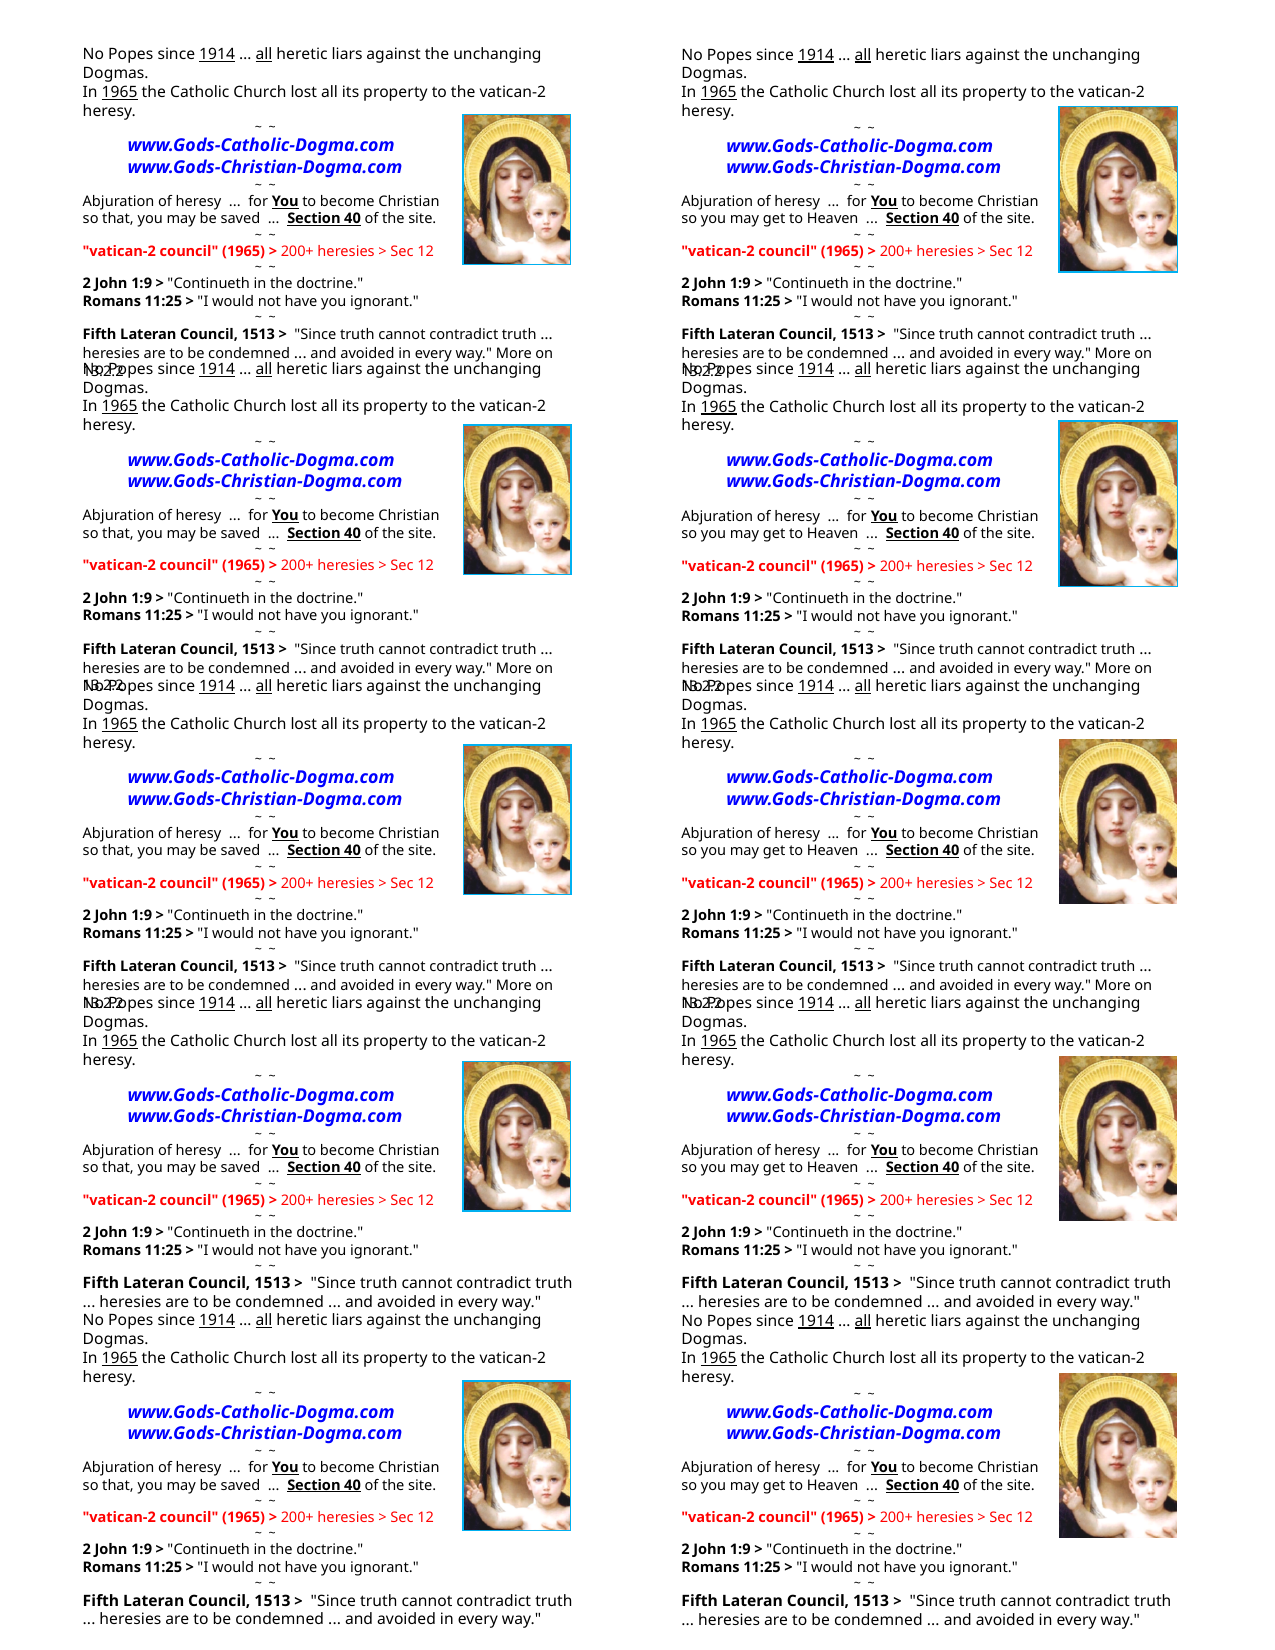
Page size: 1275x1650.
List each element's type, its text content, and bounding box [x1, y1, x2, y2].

text_box No Popes since 1914 … all heretic liars against the unchanging Dogmas. In 1965 the Catholic Church lost all its property to the vatican-2 heresy. ~ ~ www.Gods-Catholic-Dogma.com www.Gods-Christian-Dogma.com ~ ~ Abjuration of heresy ... for You to become Christian so that, you may be saved ... Section 40 of the site. ~ ~ "vatican-2 council" (1965) > 200+ heresies > Sec 12 ~ ~ 2 John 1:9 > "Continueth in the doctrine." Romans 11:25 > "I would not have you ignorant." ~ ~ Fifth Lateran Council, 1513 > "Since truth cannot contradict truth … heresies are to be condemned ... and avoided in every way." More on 13.2.2 [67, 351, 598, 668]
picture [465, 1383, 569, 1529]
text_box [666, 668, 1197, 965]
text_box No Popes since 1914 … all heretic liars against the unchanging Dogmas. In 1965 the Catholic Church lost all its property to the vatican-2 heresy. ~ ~ www.Gods-Catholic-Dogma.com www.Gods-Christian-Dogma.com ~ ~ Abjuration of heresy ... for You to become Christian so that, you may be saved ... Section 40 of the site. ~ ~ "vatican-2 council" (1965) > 200+ heresies > Sec 12 ~ ~ 2 John 1:9 > "Continueth in the doctrine." Romans 11:25 > "I would not have you ignorant." ~ ~ Fifth Lateran Council, 1513 > "Since truth cannot contradict truth … heresies are to be condemned ... and avoided in every way." More on 13.2.2 [67, 36, 598, 351]
text_box No Popes since 1914 … all heretic liars against the unchanging Dogmas. In 1965 the Catholic Church lost all its property to the vatican-2 heresy. ~ ~ www.Gods-Catholic-Dogma.com www.Gods-Christian-Dogma.com ~ ~ Abjuration of heresy ... for You to become Christian so you may get to Heaven ... Section 40 of the site. ~ ~ "vatican-2 council" (1965) > 200+ heresies > Sec 12 ~ ~ 2 John 1:9 > "Continueth in the doctrine." Romans 11:25 > "I would not have you ignorant." ~ ~ Fifth Lateran Council, 1513 > "Since truth cannot contradict truth … heresies are to be condemned ... and avoided in every way." More on 13.2.2 [666, 351, 1197, 668]
picture [465, 116, 569, 263]
picture [1061, 108, 1176, 270]
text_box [666, 985, 1197, 1292]
text_box No Popes since 1914 … all heretic liars against the unchanging Dogmas. In 1965 the Catholic Church lost all its property to the vatican-2 heresy. ~ ~ www.Gods-Catholic-Dogma.com www.Gods-Christian-Dogma.com ~ ~ Abjuration of heresy ... for You to become Christian so you may get to Heaven ... Section 40 of the site. ~ ~ "vatican-2 council" (1965) > 200+ heresies > Sec 12 ~ ~ 2 John 1:9 > "Continueth in the doctrine." Romans 11:25 > "I would not have you ignorant." ~ ~ Fifth Lateran Council, 1513 > "Since truth cannot contradict truth … heresies are to be condemned ... and avoided in every way." More on 13.2.2 [666, 36, 1197, 351]
picture [465, 427, 569, 573]
picture [1061, 423, 1176, 585]
picture [465, 1063, 569, 1209]
text_box No Popes since 1914 … all heretic liars against the unchanging Dogmas. In 1965 the Catholic Church lost all its property to the vatican-2 heresy. ~ ~ www.Gods-Catholic-Dogma.com www.Gods-Christian-Dogma.com ~ ~ Abjuration of heresy ... for You to become Christian so that, you may be saved ... Section 40 of the site. ~ ~ "vatican-2 council" (1965) > 200+ heresies > Sec 12 ~ ~ 2 John 1:9 > "Continueth in the doctrine." Romans 11:25 > "I would not have you ignorant." ~ ~ Fifth Lateran Council, 1513 > "Since truth cannot contradict truth ... heresies are to be condemned ... and avoided in every way." [67, 985, 598, 1302]
text_box No Popes since 1914 … all heretic liars against the unchanging Dogmas. In 1965 the Catholic Church lost all its property to the vatican-2 heresy. ~ ~ www.Gods-Catholic-Dogma.com www.Gods-Christian-Dogma.com ~ ~ Abjuration of heresy ... for You to become Christian so that, you may be saved ... Section 40 of the site. ~ ~ "vatican-2 council" (1965) > 200+ heresies > Sec 12 ~ ~ 2 John 1:9 > "Continueth in the doctrine." Romans 11:25 > "I would not have you ignorant." ~ ~ Fifth Lateran Council, 1513 > "Since truth cannot contradict truth ... heresies are to be condemned ... and avoided in every way." [67, 1302, 598, 1636]
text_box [666, 1303, 1197, 1609]
text_box No Popes since 1914 … all heretic liars against the unchanging Dogmas. In 1965 the Catholic Church lost all its property to the vatican-2 heresy. ~ ~ www.Gods-Catholic-Dogma.com www.Gods-Christian-Dogma.com ~ ~ Abjuration of heresy ... for You to become Christian so that, you may be saved ... Section 40 of the site. ~ ~ "vatican-2 council" (1965) > 200+ heresies > Sec 12 ~ ~ 2 John 1:9 > "Continueth in the doctrine." Romans 11:25 > "I would not have you ignorant." ~ ~ Fifth Lateran Council, 1513 > "Since truth cannot contradict truth … heresies are to be condemned ... and avoided in every way." More on 13.2.2 [67, 668, 598, 985]
picture [465, 747, 569, 893]
